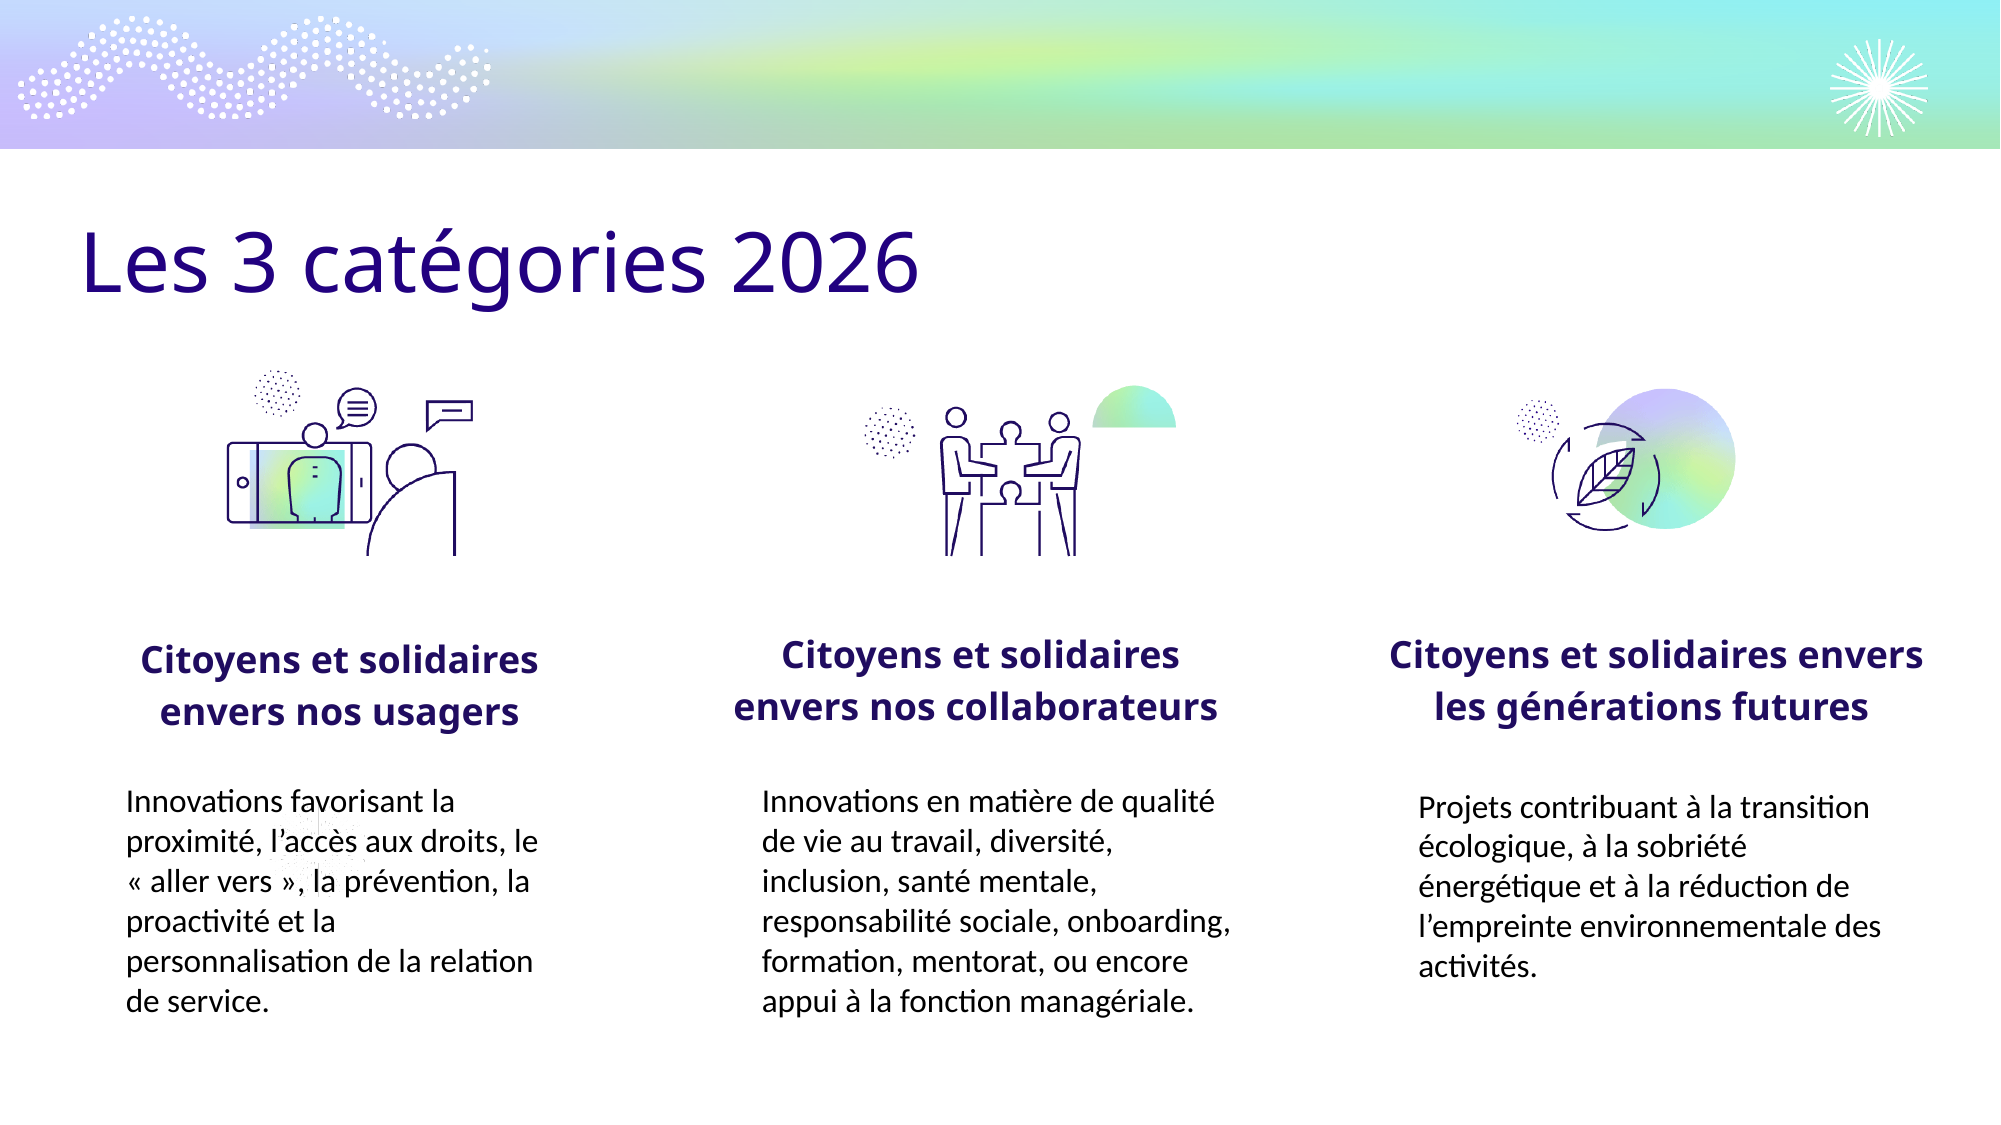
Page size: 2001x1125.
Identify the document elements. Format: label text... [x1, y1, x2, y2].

text_box Projets contribuant à la transition écologique, à la sobriété énergétique et à la réduction de l’empreinte environnementale des activités. [1403, 777, 1910, 1032]
text_box Citoyens et solidaires envers les générations futures [1349, 616, 1965, 736]
picture [108, 325, 571, 634]
text_box Innovations favorisant la proximité, l’accès aux droits, le « aller vers », la prévention, la proactivité et la personnalisation de la relation de service. [111, 772, 571, 1027]
text_box Les 3 catégories 2026 [65, 202, 1414, 317]
picture [268, 799, 365, 897]
text_box Innovations en matière de qualité de vie au travail, diversité, inclusion, santé mentale, responsabilité sociale, onboarding, formation, mentorat, ou encore appui à la fonction managériale. [747, 772, 1253, 1027]
picture [1438, 325, 1864, 609]
text_box Citoyens et solidaires envers nos collaborateurs [704, 616, 1258, 736]
text_box Citoyens et solidaires envers nos usagers [105, 621, 575, 740]
picture [0, 0, 2000, 150]
picture [770, 308, 1283, 650]
